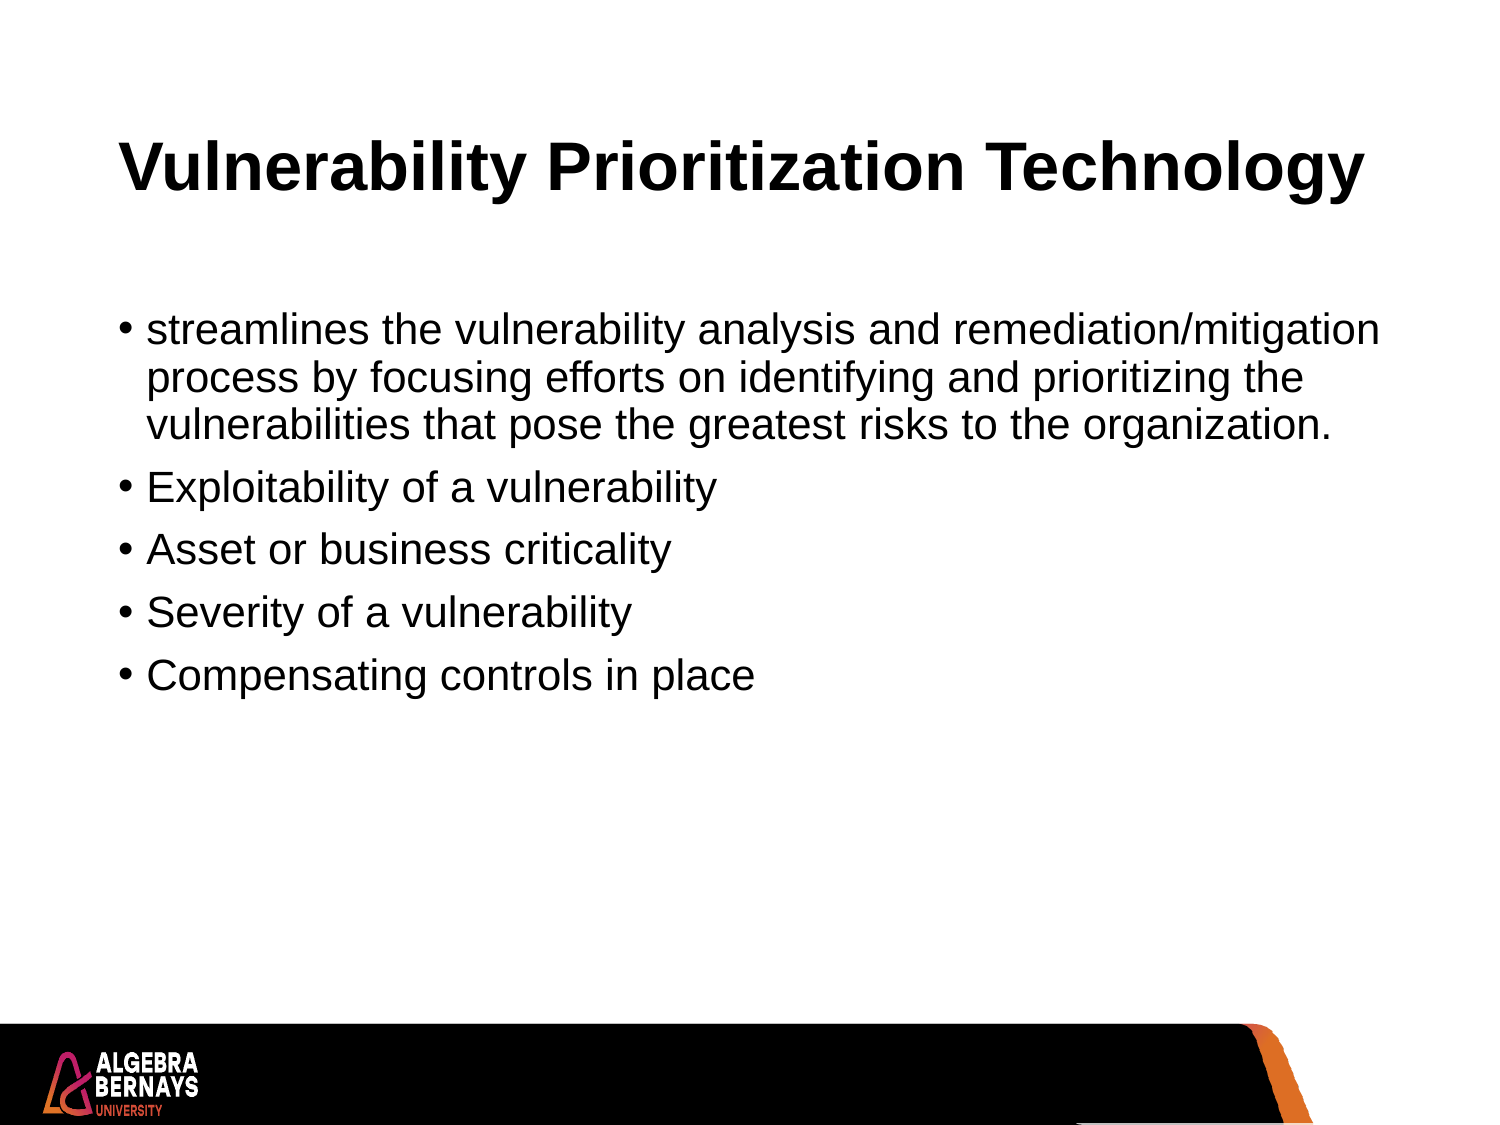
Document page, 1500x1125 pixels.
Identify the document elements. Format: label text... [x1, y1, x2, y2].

picture [0, 1023, 1468, 1125]
list streamlines the vulnerability analysis and remediation/mitigation process by focusing efforts on identifying and prioritizing the vulnerabilities that pose the greatest risks to the organization. Exploitability of a vulnerability Asset or business criticality Severity of a vulnerability Compensating controls in place [103, 299, 1397, 1014]
title Vulnerability Prioritization Technology [103, 59, 1397, 278]
